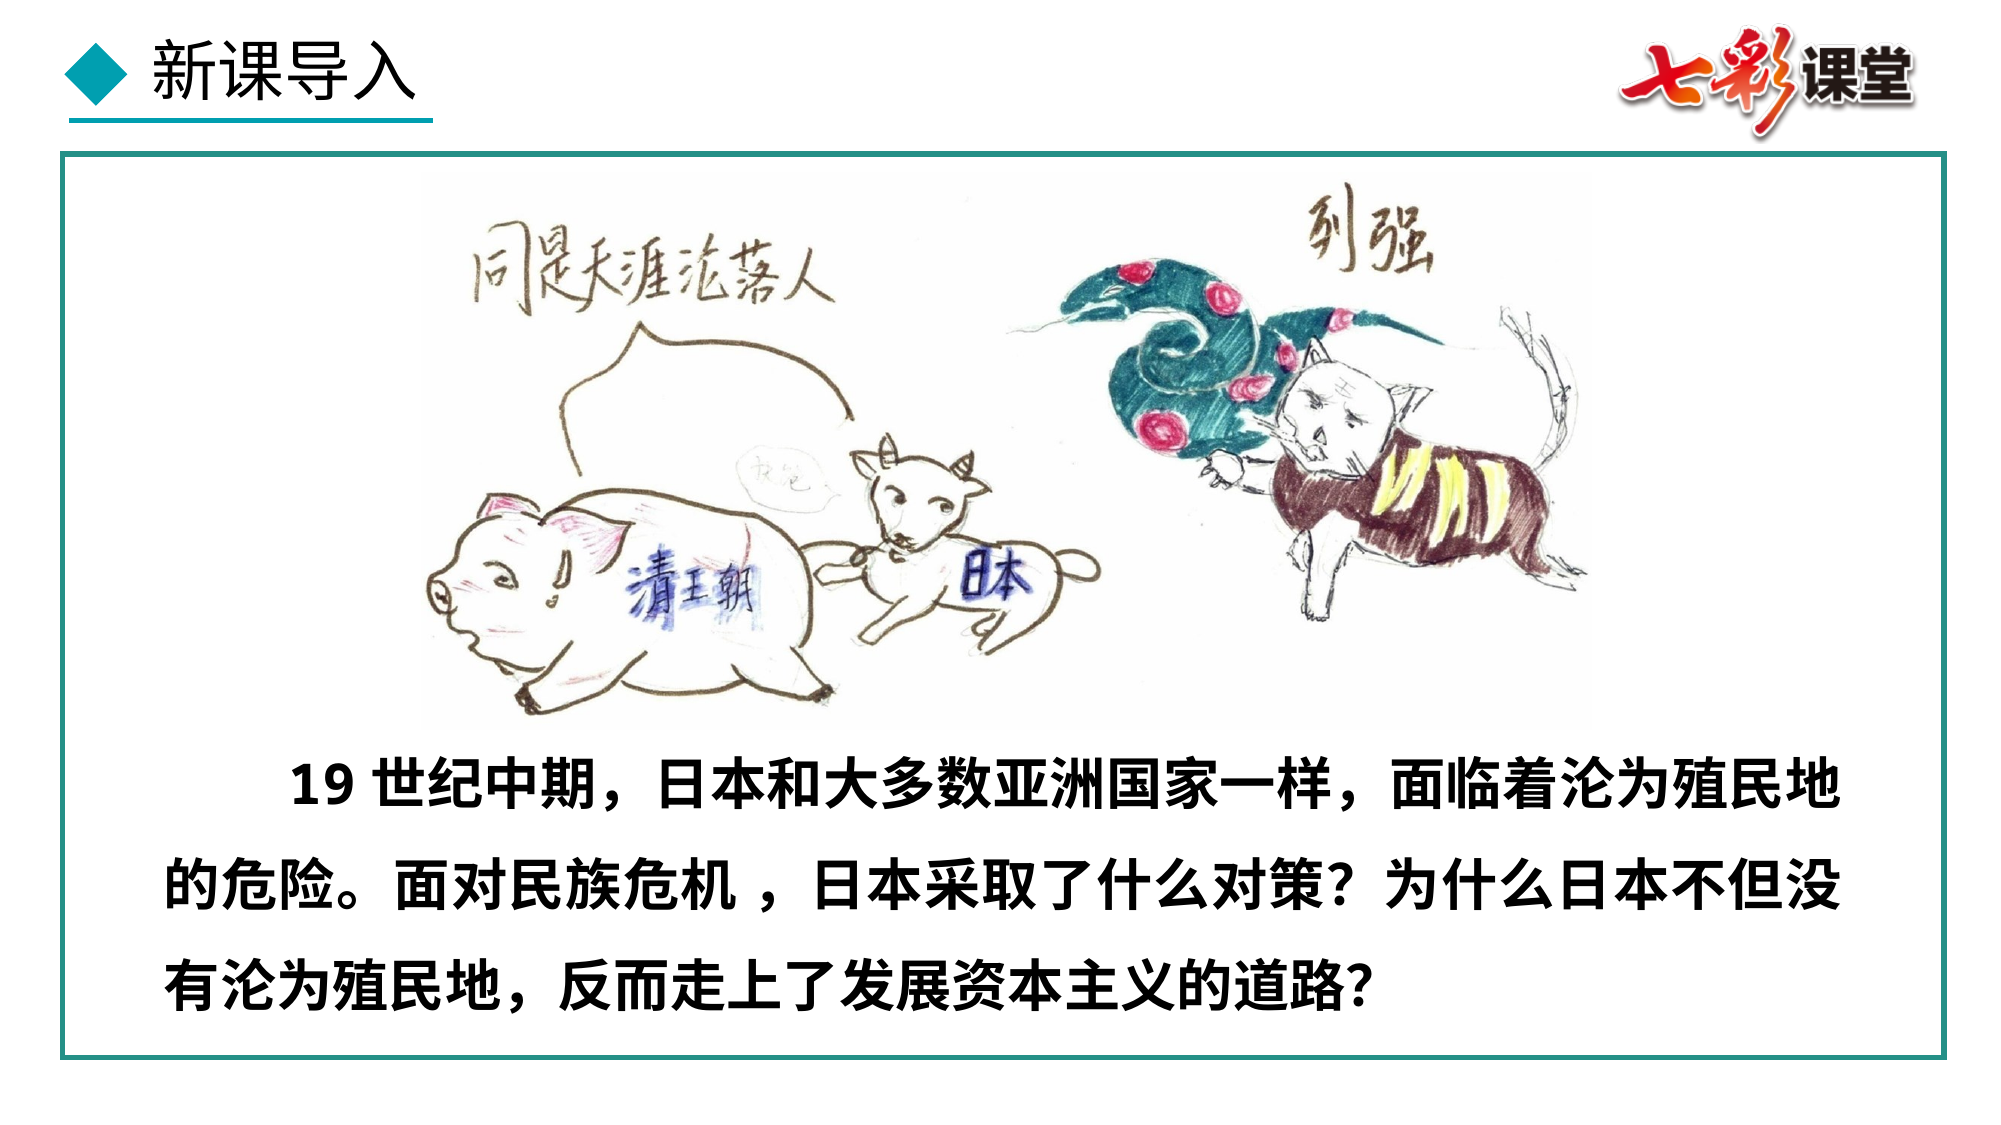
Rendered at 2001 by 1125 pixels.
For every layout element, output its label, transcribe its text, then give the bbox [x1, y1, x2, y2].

text_box 19世纪中期，日本和大多数亚洲国家一样，面临着沦为殖民地的危险。面对民族危机 ，日本采取了什么对策？为什么日本不但没有沦为殖民地，反而走上了发展资本主义的道路？ [143, 704, 1863, 1028]
picture [420, 171, 1593, 730]
picture [1614, 19, 1923, 144]
